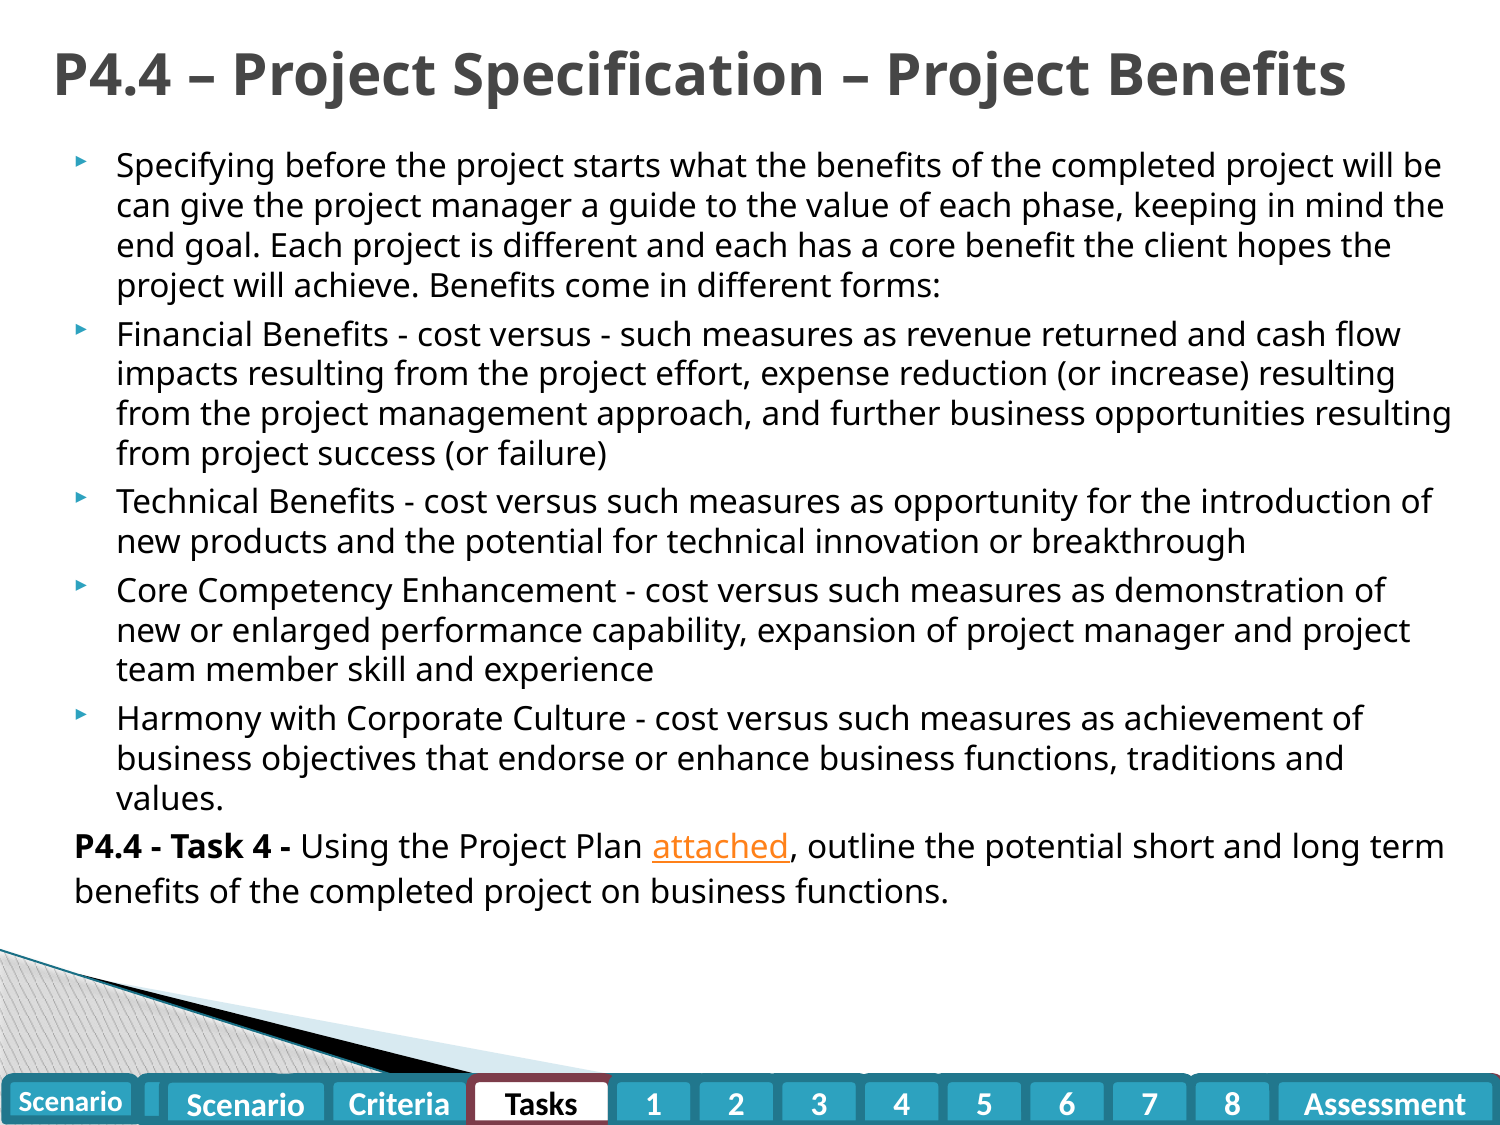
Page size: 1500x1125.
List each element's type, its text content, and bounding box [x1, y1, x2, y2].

text_box 2 [690, 1073, 778, 1125]
text_box Criteria [324, 1073, 470, 1125]
text_box Assessment [1274, 1073, 1500, 1125]
text_box Tasks [466, 1073, 612, 1125]
text_box 1 [607, 1073, 695, 1125]
text_box 7 [1103, 1073, 1191, 1125]
text_box 3 [773, 1073, 860, 1125]
text_box 6 [1021, 1073, 1108, 1125]
text_box 8 [1186, 1073, 1279, 1125]
text_box Scenario [158, 1073, 328, 1125]
list Specifying before the project starts what the benefits of the completed project will be can give the project manager a guide to the value of each phase, keeping in mind the end goal. Each project is different and each has a core benefit the client hopes the project will achieve. Benefits come in different forms: Financial Benefits - cost versus - such measures as revenue returned and cash flow impacts resulting from the project effort, expense reduction (or increase) resulting from the project management approach, and further business opportunities resulting from project success (or failure) Technical Benefits - cost versus such measures as opportunity for the introduction of new products and the potential for technical innovation or breakthrough Core Competency Enhancement - cost versus such measures as demonstration of new or enlarged performance capability, expansion of project manager and project team member skill and experience Harmony with Corporate Culture - cost versus such measures as achievement of business objectives that endorse or enhance business functions, traditions and values. P4.4 - Task 4 - Using the Project Plan attached, outline the potential short and long term benefits of the completed project on business functions. [41, 137, 1471, 1035]
text_box 5 [938, 1073, 1026, 1125]
text_box 4 [855, 1073, 943, 1125]
title P4.4 – Project Specification – Project Benefits [37, 19, 1471, 126]
